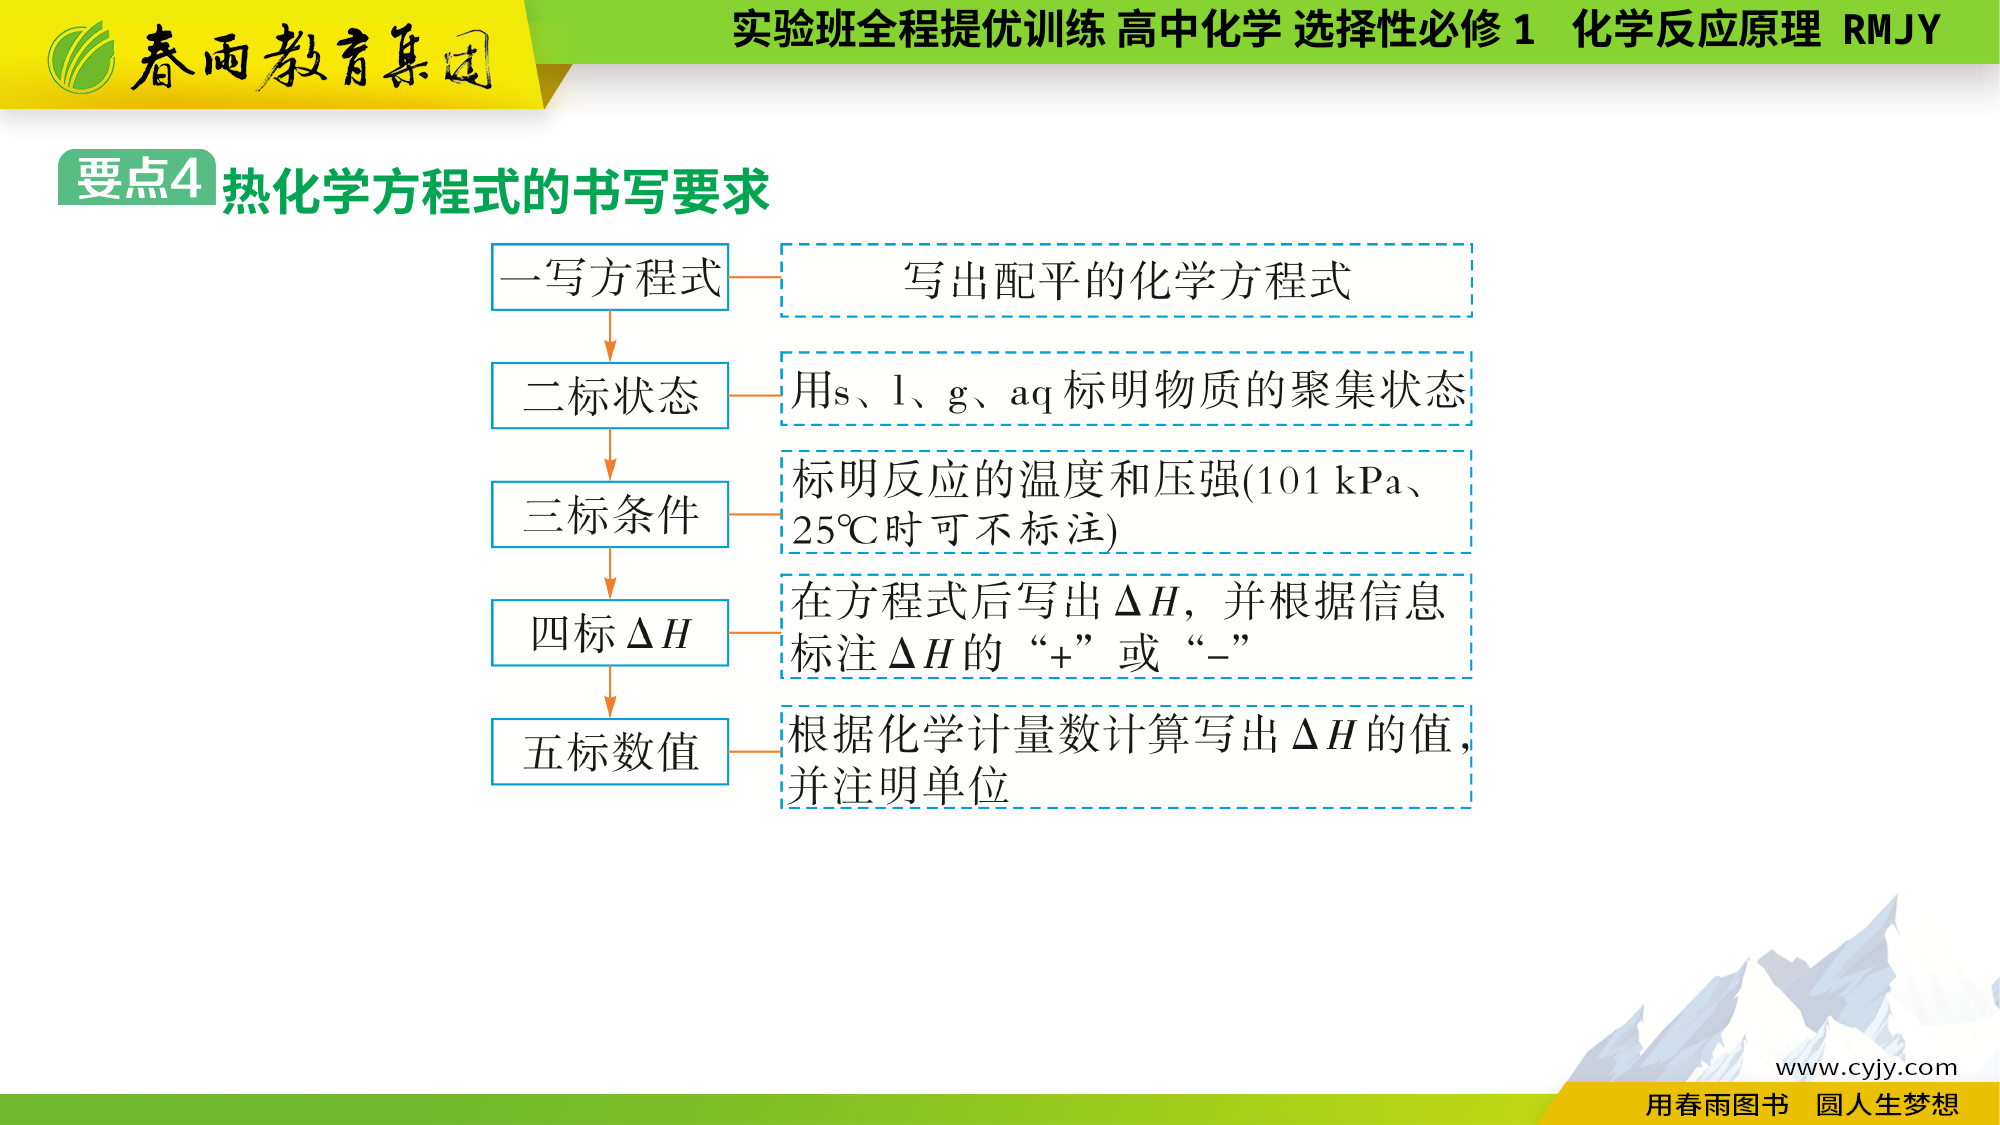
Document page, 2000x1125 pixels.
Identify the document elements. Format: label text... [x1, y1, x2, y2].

list 热化学方程式的书写要求 [59, 122, 1944, 217]
picture [0, 0, 2000, 1125]
